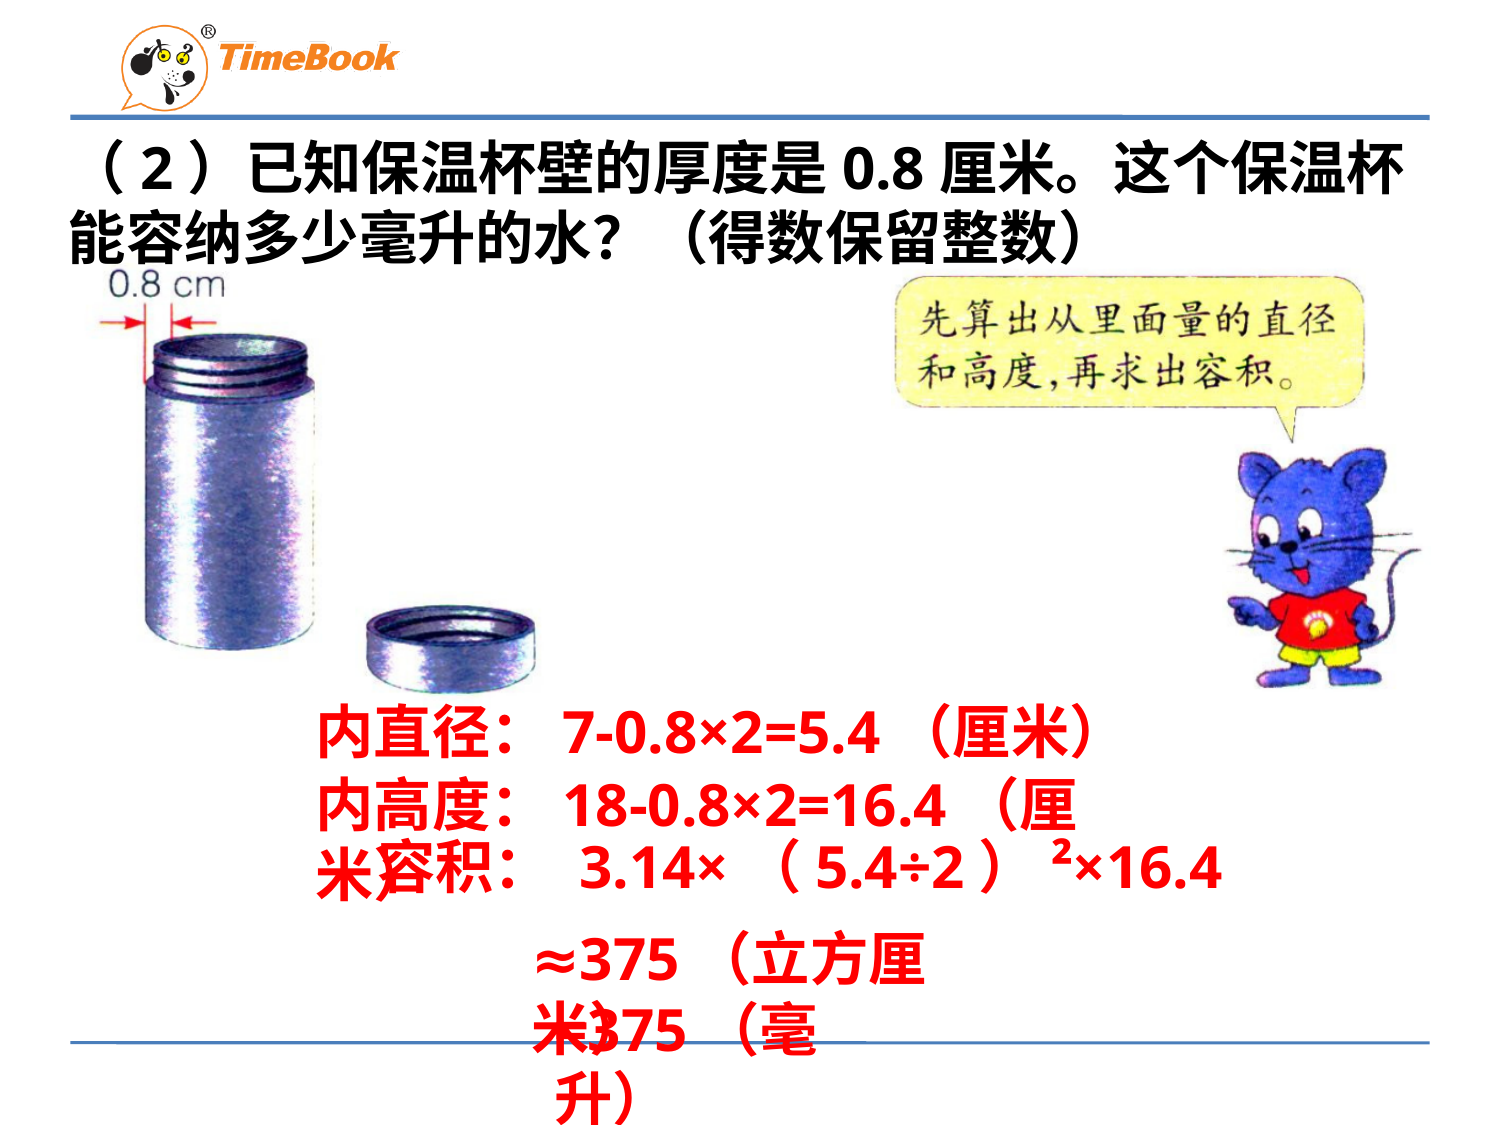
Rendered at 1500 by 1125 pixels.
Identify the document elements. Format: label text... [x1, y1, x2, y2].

picture [81, 249, 551, 710]
picture [891, 261, 1432, 693]
text_box 内直径：7-0.8×2=5.4（厘米） [301, 687, 1164, 760]
text_box 内高度：18-0.8×2=16.4（厘米） [301, 760, 1164, 916]
text_box （2）已知保温杯壁的厚度是0.8厘米。这个保温杯能容纳多少毫升的水？（得数保留整数） [53, 123, 1465, 279]
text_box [362, 822, 1285, 1071]
picture [118, 22, 408, 113]
